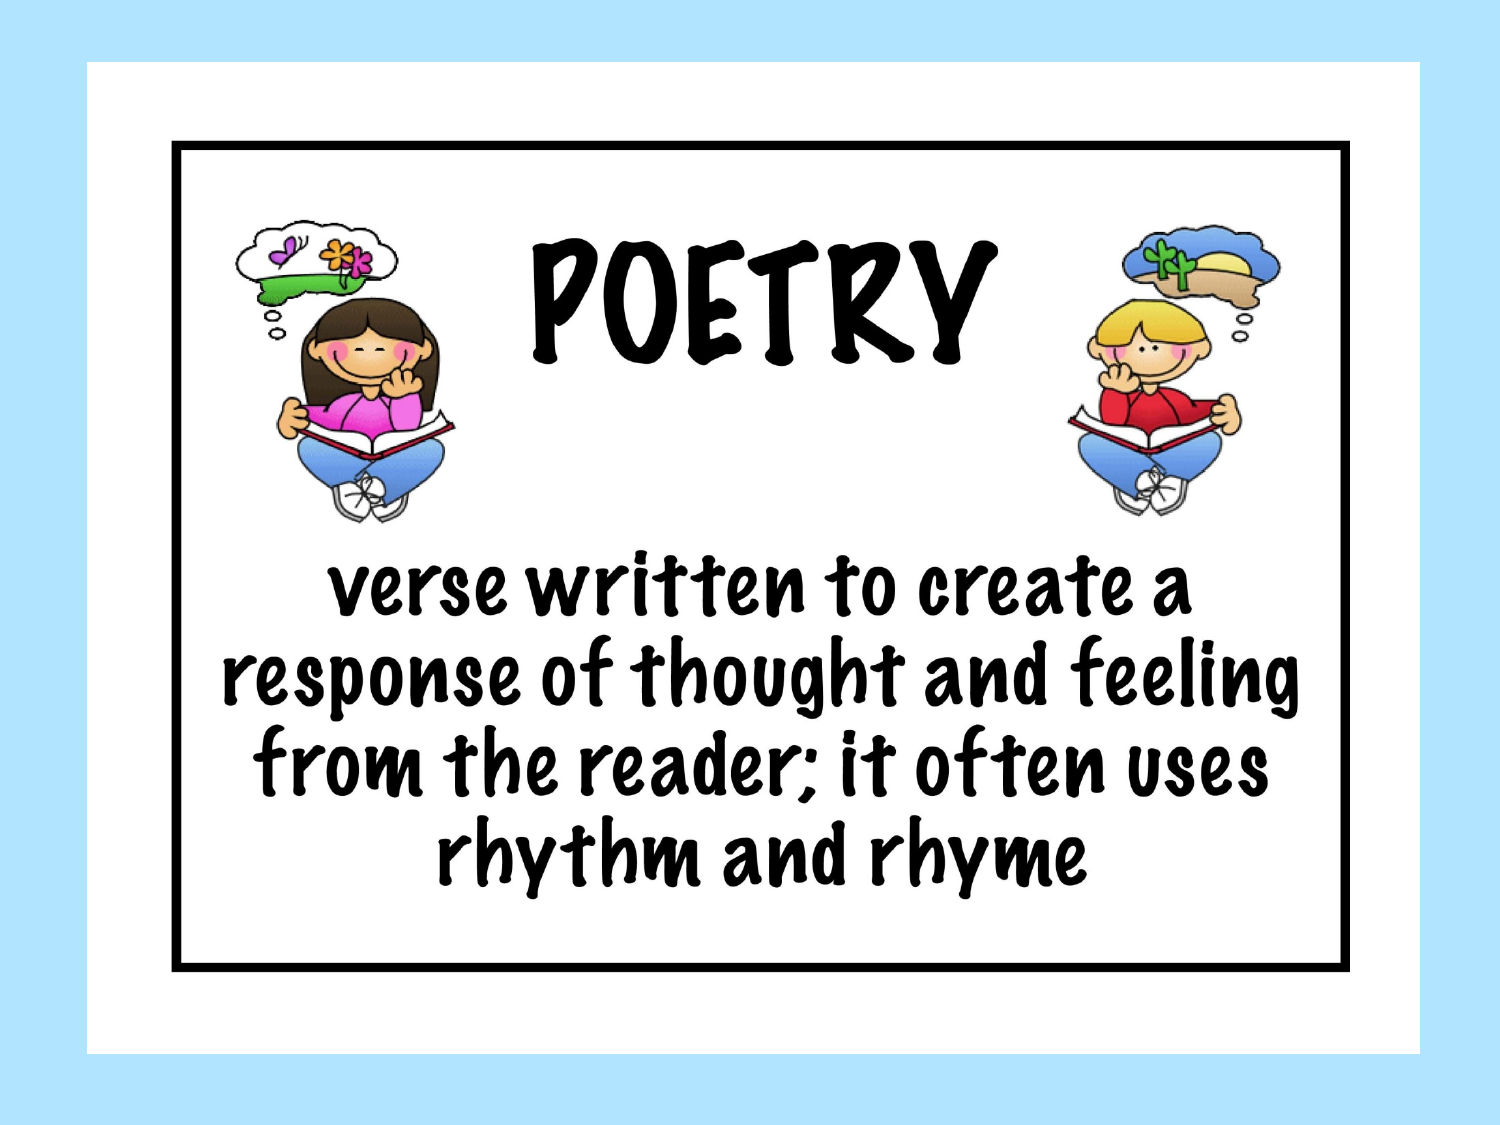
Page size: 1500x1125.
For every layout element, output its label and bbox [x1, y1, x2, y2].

picture [87, 62, 1421, 1054]
